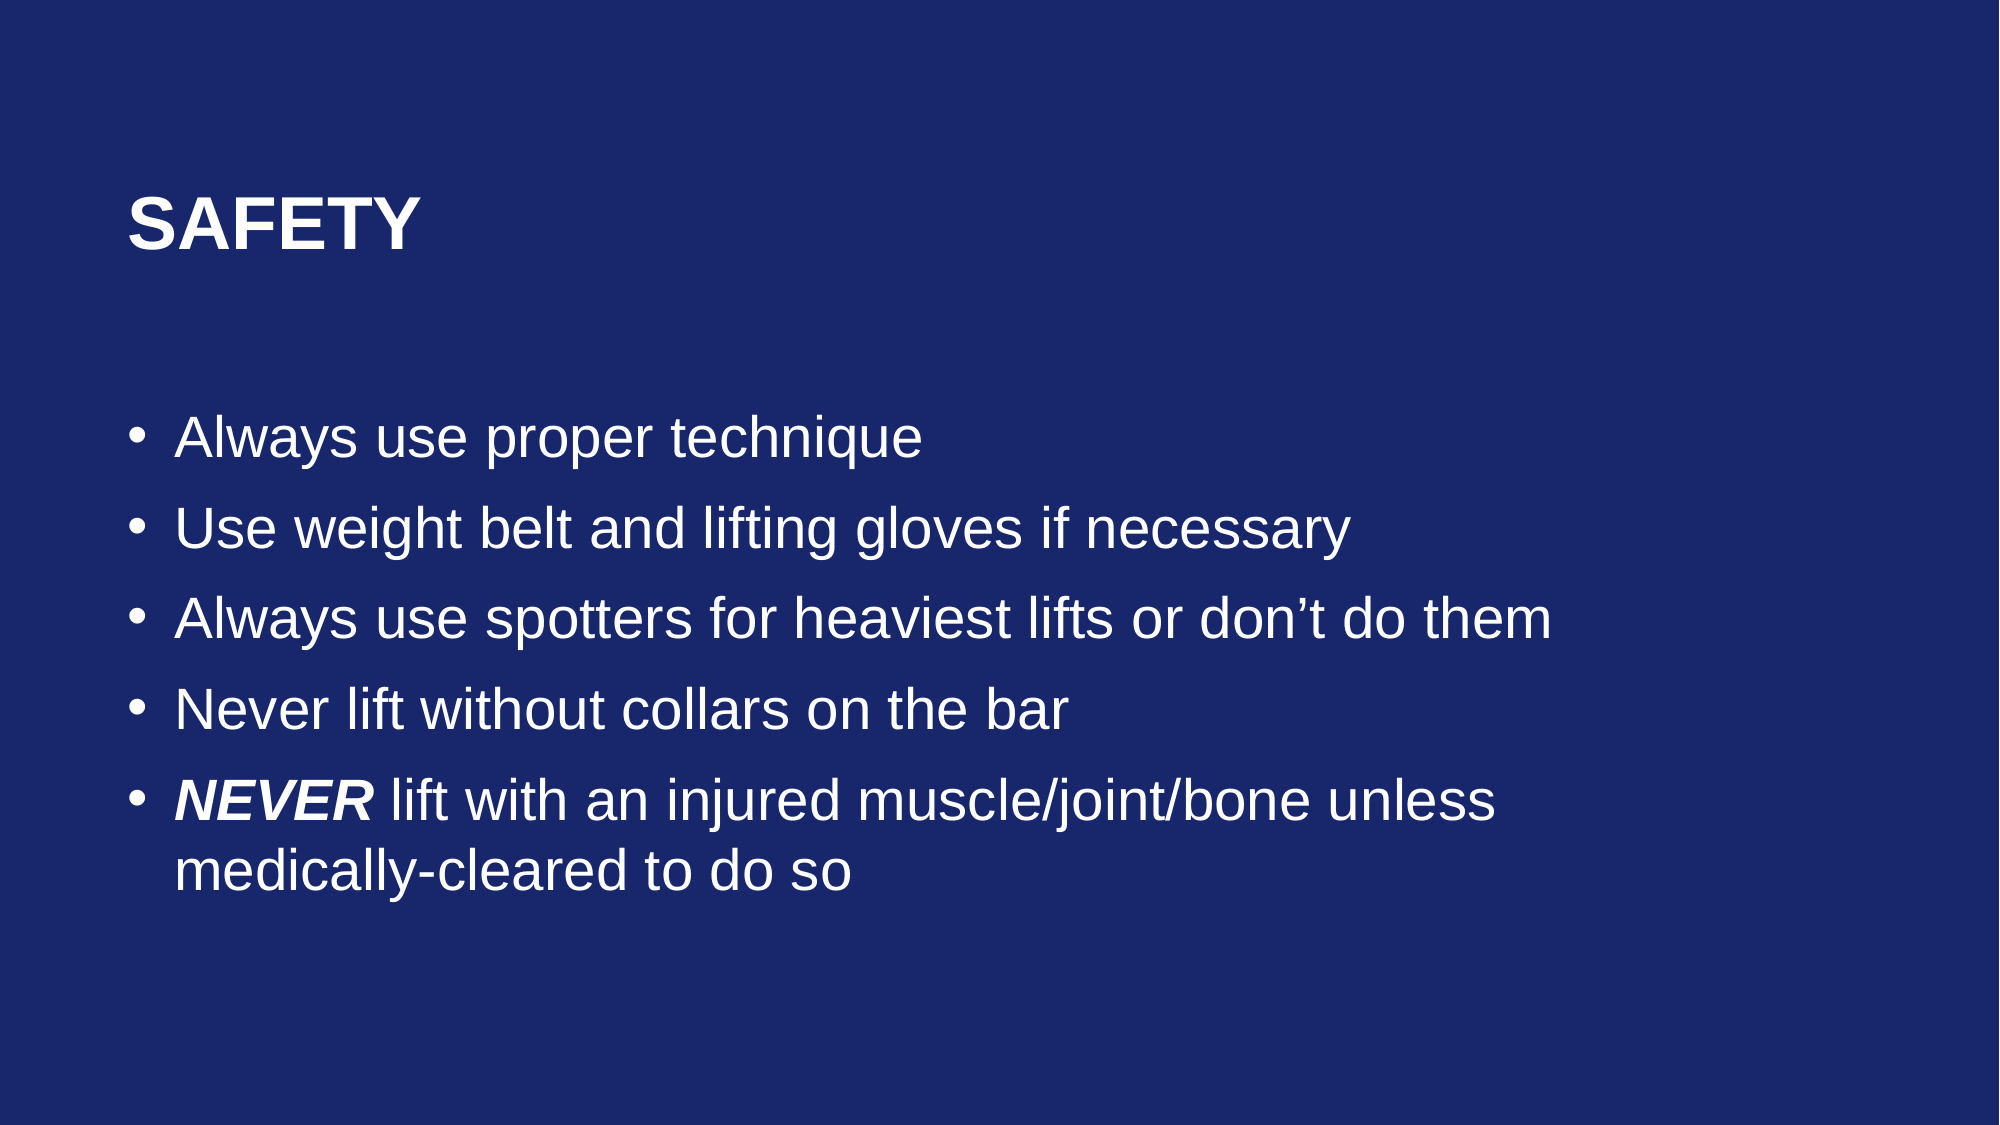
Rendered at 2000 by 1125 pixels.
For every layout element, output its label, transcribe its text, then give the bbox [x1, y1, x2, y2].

list Always use proper technique Use weight belt and lifting gloves if necessary Always use spotters for heaviest lifts or don’t do them Never lift without collars on the bar NEVER lift with an injured muscle/joint/bone unless medically-cleared to do so [112, 351, 1775, 950]
title Safety [112, 99, 1775, 339]
